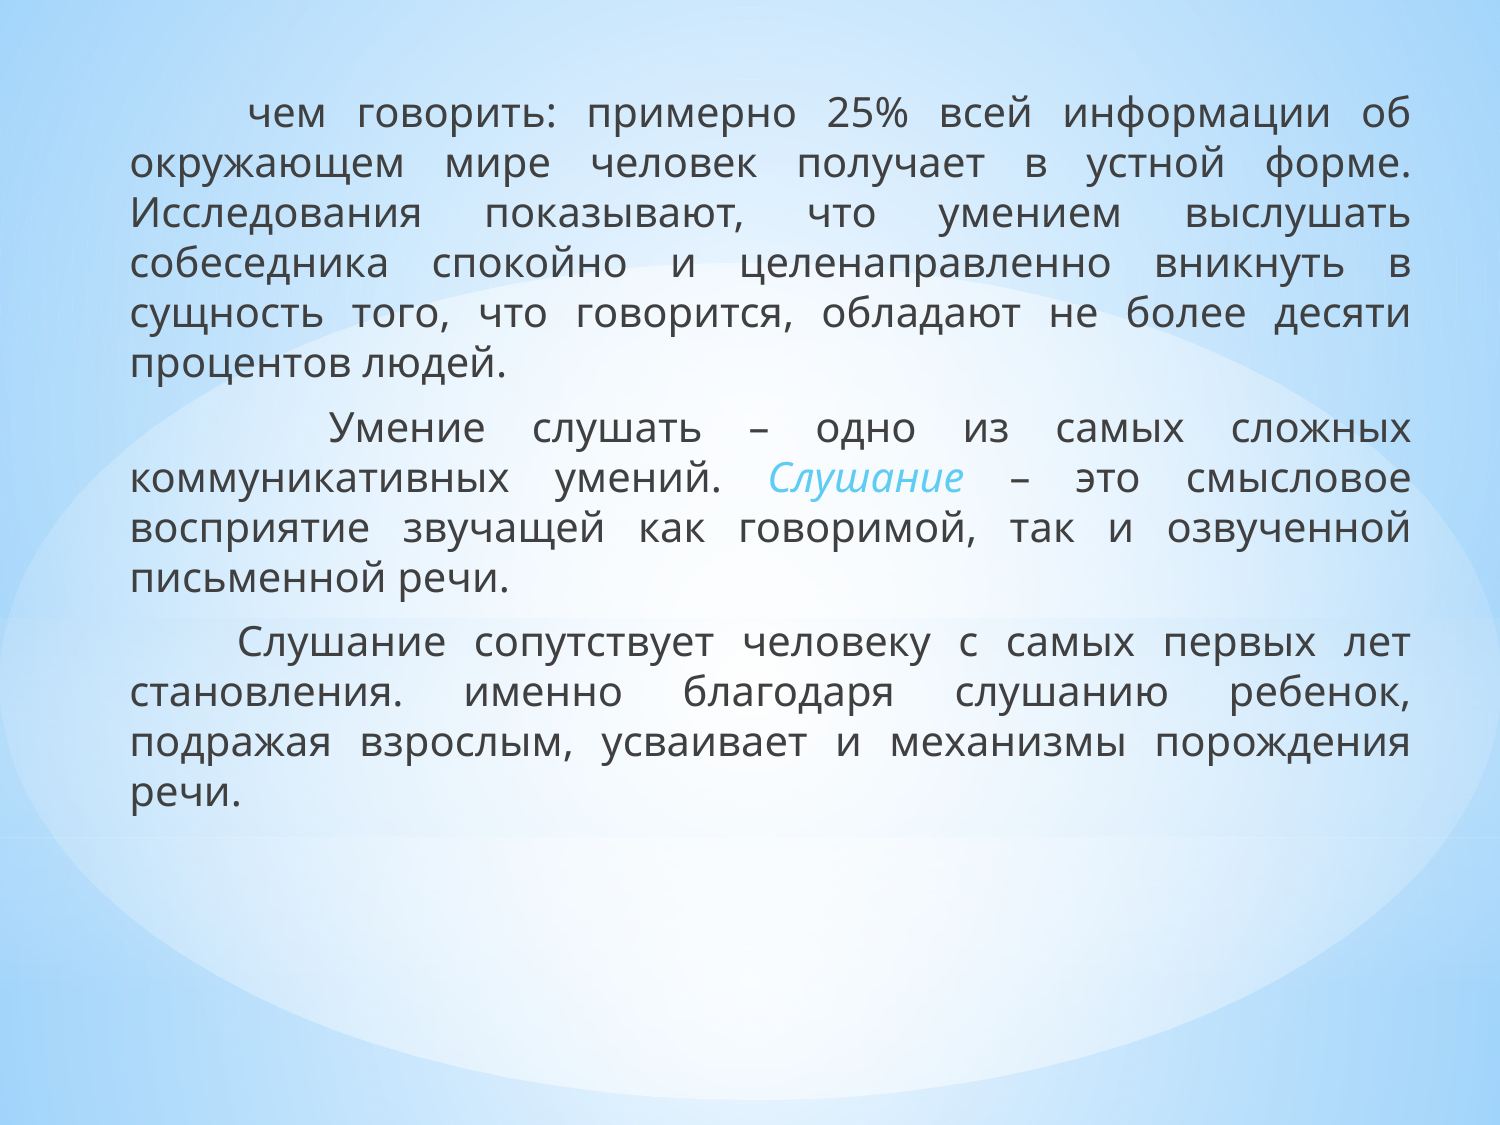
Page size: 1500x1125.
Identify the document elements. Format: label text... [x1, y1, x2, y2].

list чем говорить: примерно 25% всей информации об окружающем мире человек получает в устной форме. Исследования показывают, что умением выслушать собеседника спокойно и целенаправленно вникнуть в сущность того, что говорится, обладают не более десяти процентов людей. Умение слушать – одно из самых сложных коммуникативных умений. Слушание – это смысловое восприятие звучащей как говоримой, так и озвученной письменной речи. Слушание сопутствует человеку с самых первых лет становления. именно благодаря слушанию ребенок, подражая взрослым, усваивает и механизмы порождения речи. [76, 78, 1427, 1010]
